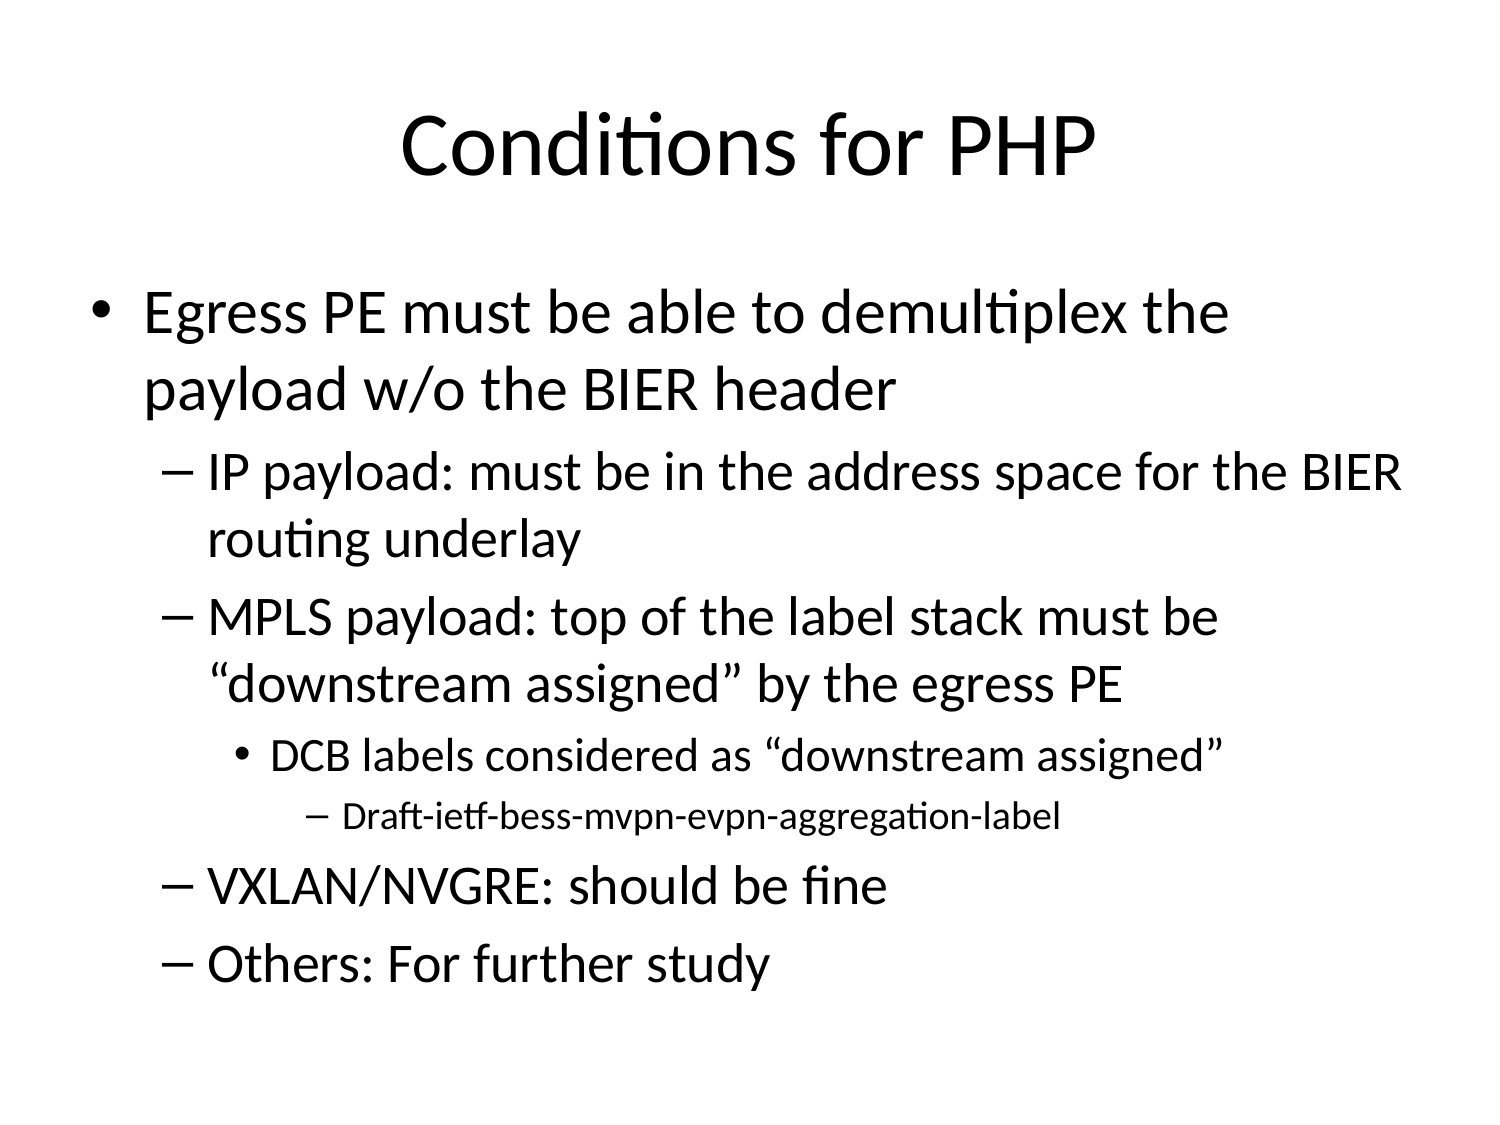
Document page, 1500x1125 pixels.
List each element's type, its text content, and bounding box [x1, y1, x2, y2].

list Egress PE must be able to demultiplex the payload w/o the BIER header IP payload: must be in the address space for the BIER routing underlay MPLS payload: top of the label stack must be “downstream assigned” by the egress PE DCB labels considered as “downstream assigned” Draft-ietf-bess-mvpn-evpn-aggregation-label VXLAN/NVGRE: should be fine Others: For further study [75, 262, 1425, 1005]
title Conditions for PHP [75, 45, 1425, 233]
